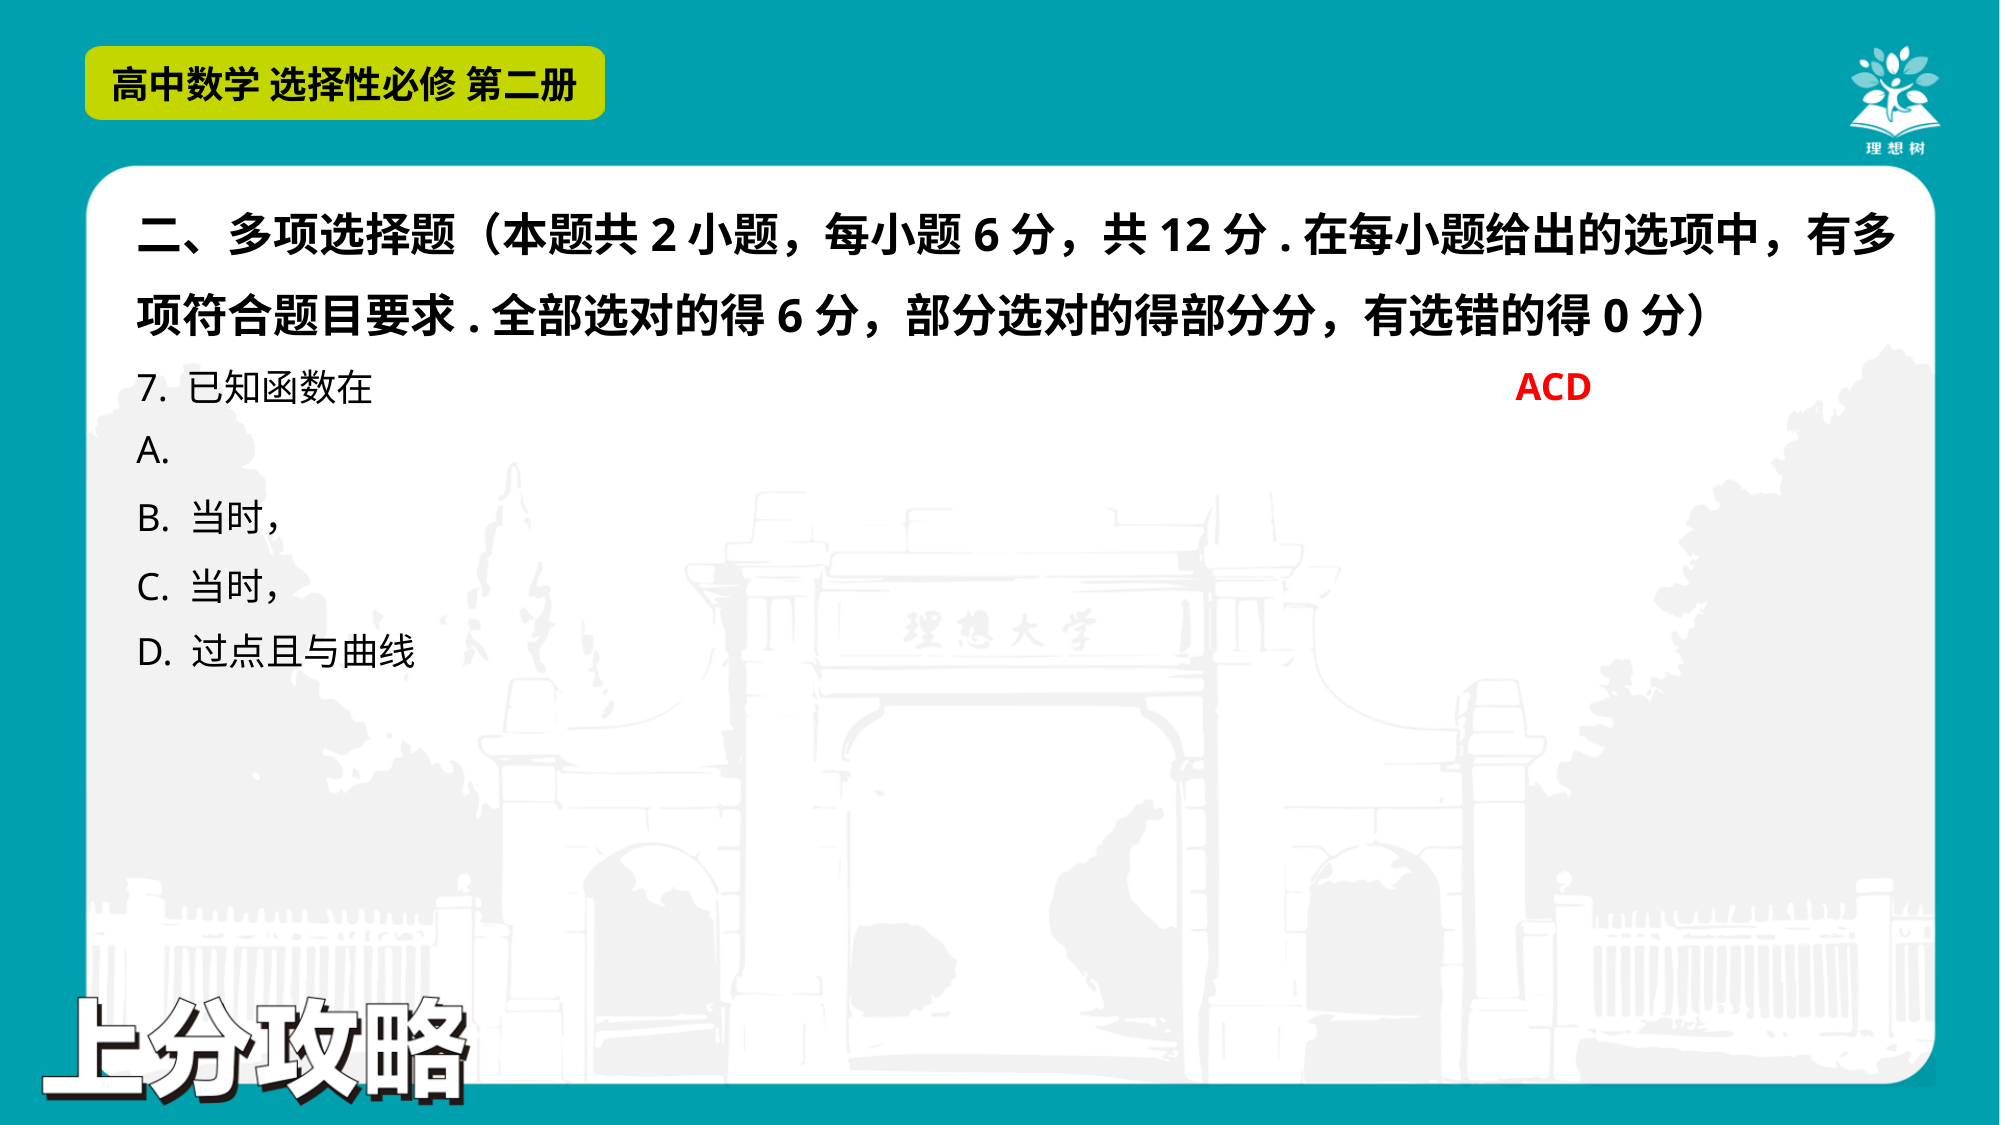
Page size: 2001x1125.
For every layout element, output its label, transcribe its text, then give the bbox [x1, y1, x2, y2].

text_box ACD [1499, 341, 1609, 402]
text_box 二、多项选择题（本题共2小题，每小题6分，共12分.在每小题给出的选项中，有多 项符合题目要求.全部选对的得6分，部分选对的得部分分，有选错的得0分） [136, 177, 1865, 398]
picture [0, 0, 2000, 1125]
